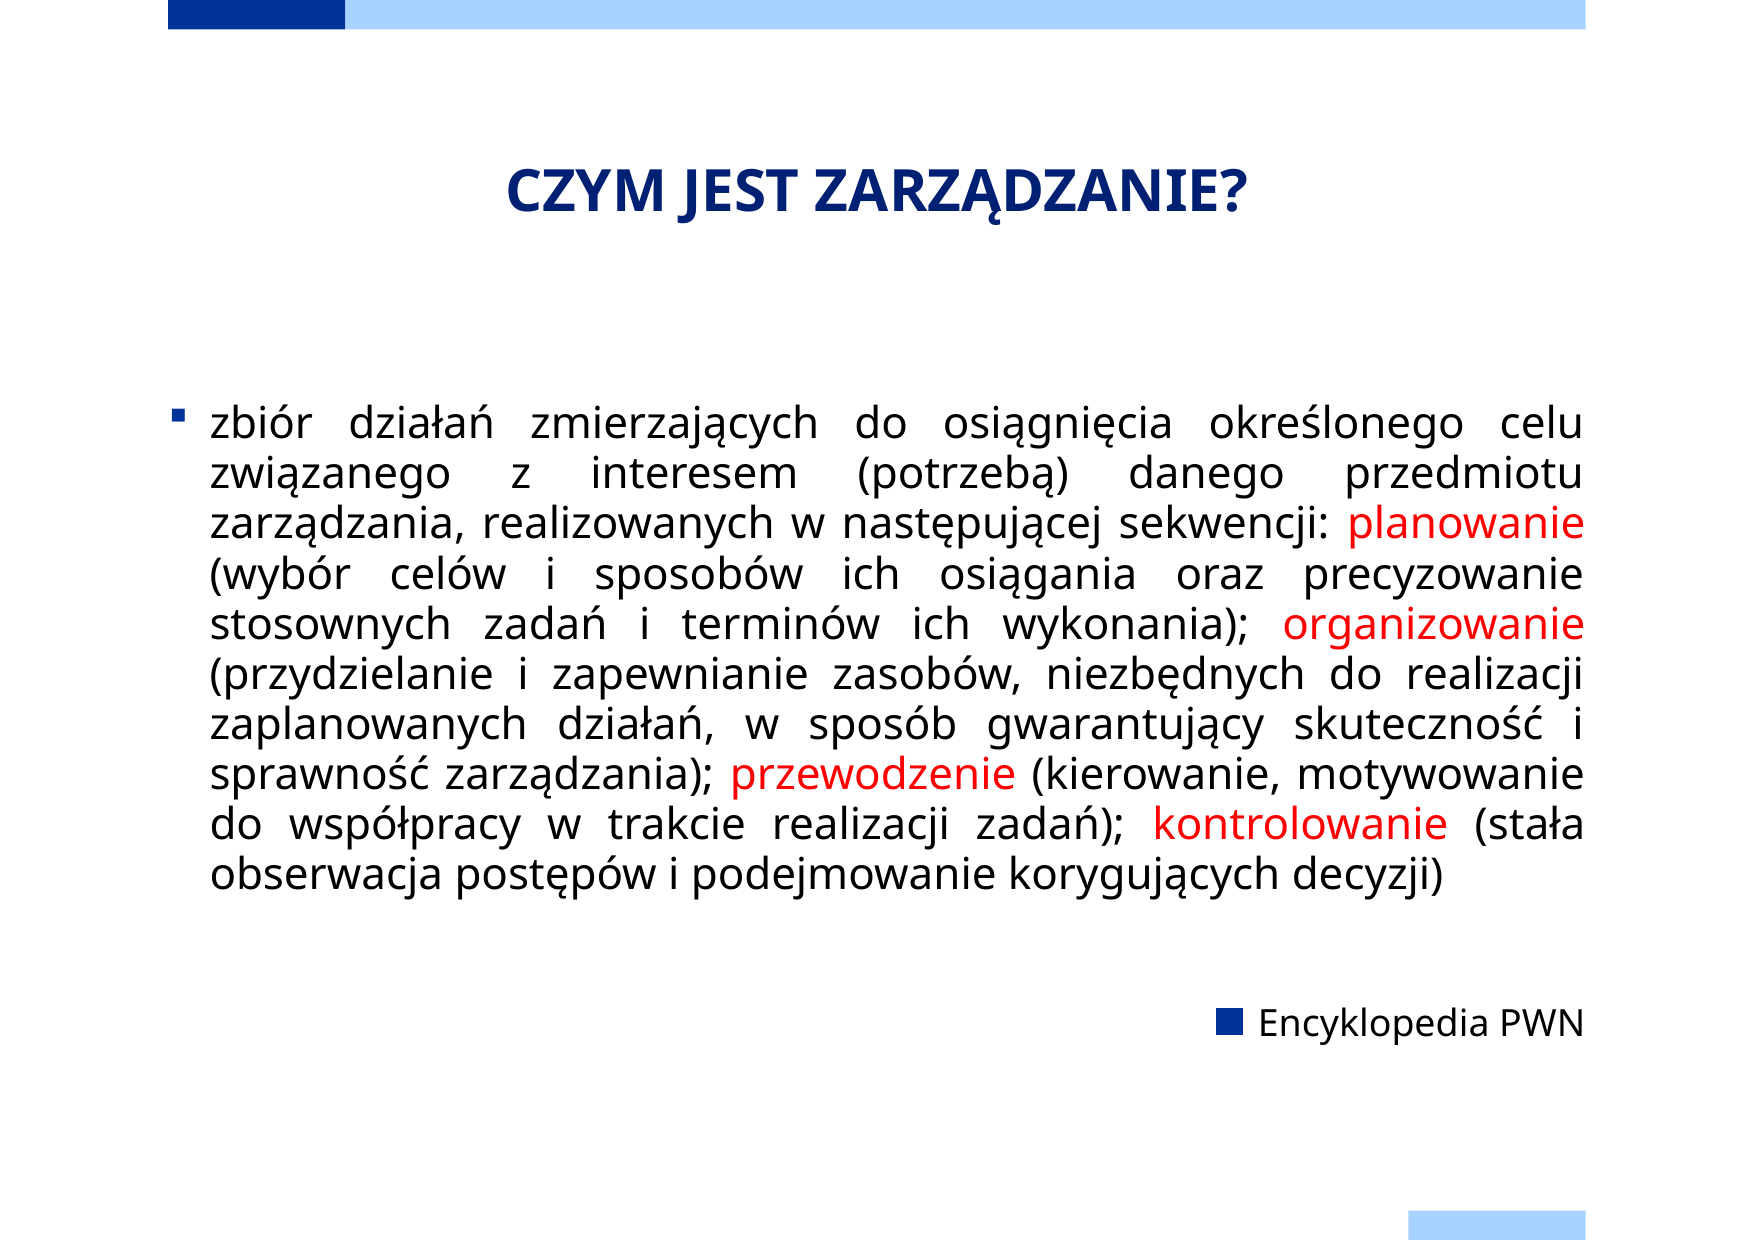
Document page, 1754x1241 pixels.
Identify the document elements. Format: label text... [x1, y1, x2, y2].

picture [1216, 1008, 1243, 1035]
list zbiór działań zmierzających do osiągnięcia określonego celu związanego z interesem (potrzebą) danego przedmiotu zarządzania, realizowanych w następującej sekwencji: planowanie (wybór celów i sposobów ich osiągania oraz precyzowanie stosownych zadań i terminów ich wykonania); organizowanie (przydzielanie i zapewnianie zasobów, niezbędnych do realizacji zaplanowanych działań, w sposób gwarantujący skuteczność i sprawność zarządzania); przewodzenie (kierowanie, motywowanie do współpracy w trakcie realizacji zadań); kontrolowanie (stała obserwacja postępów i podejmowanie korygujących decyzji) Encyklopedia PWN [168, 324, 1586, 1093]
title CZYM JEST ZARZĄDZANIE? [168, 147, 1586, 324]
